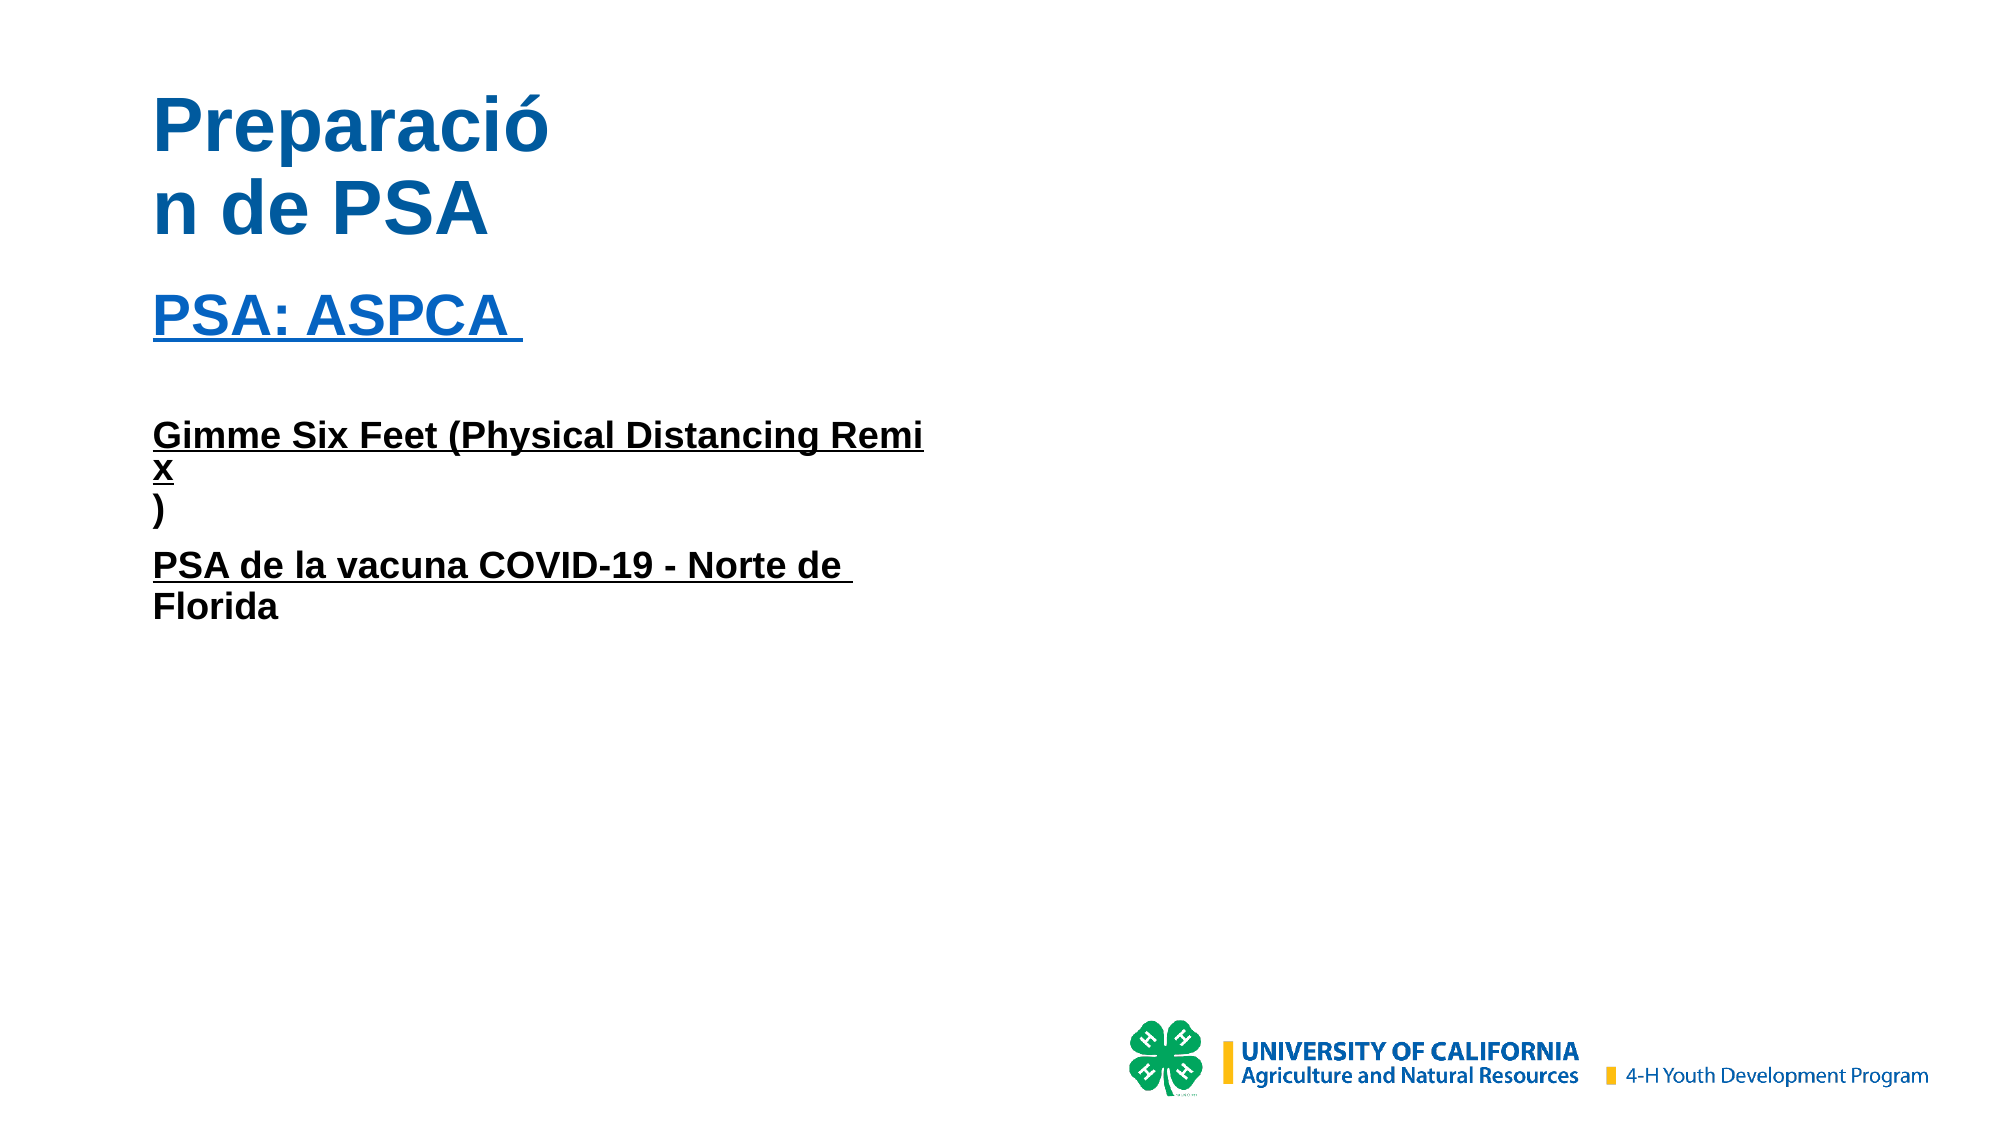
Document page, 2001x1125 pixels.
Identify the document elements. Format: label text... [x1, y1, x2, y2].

list Gimme Six Feet (Physical Distancing Remix) [137, 408, 939, 506]
picture [1125, 1014, 1935, 1100]
list PSA: ASPCA [137, 277, 939, 376]
title Preparación de PSA [137, 59, 574, 277]
list PSA de la vacuna COVID-19 - Norte de Florida [137, 538, 939, 637]
